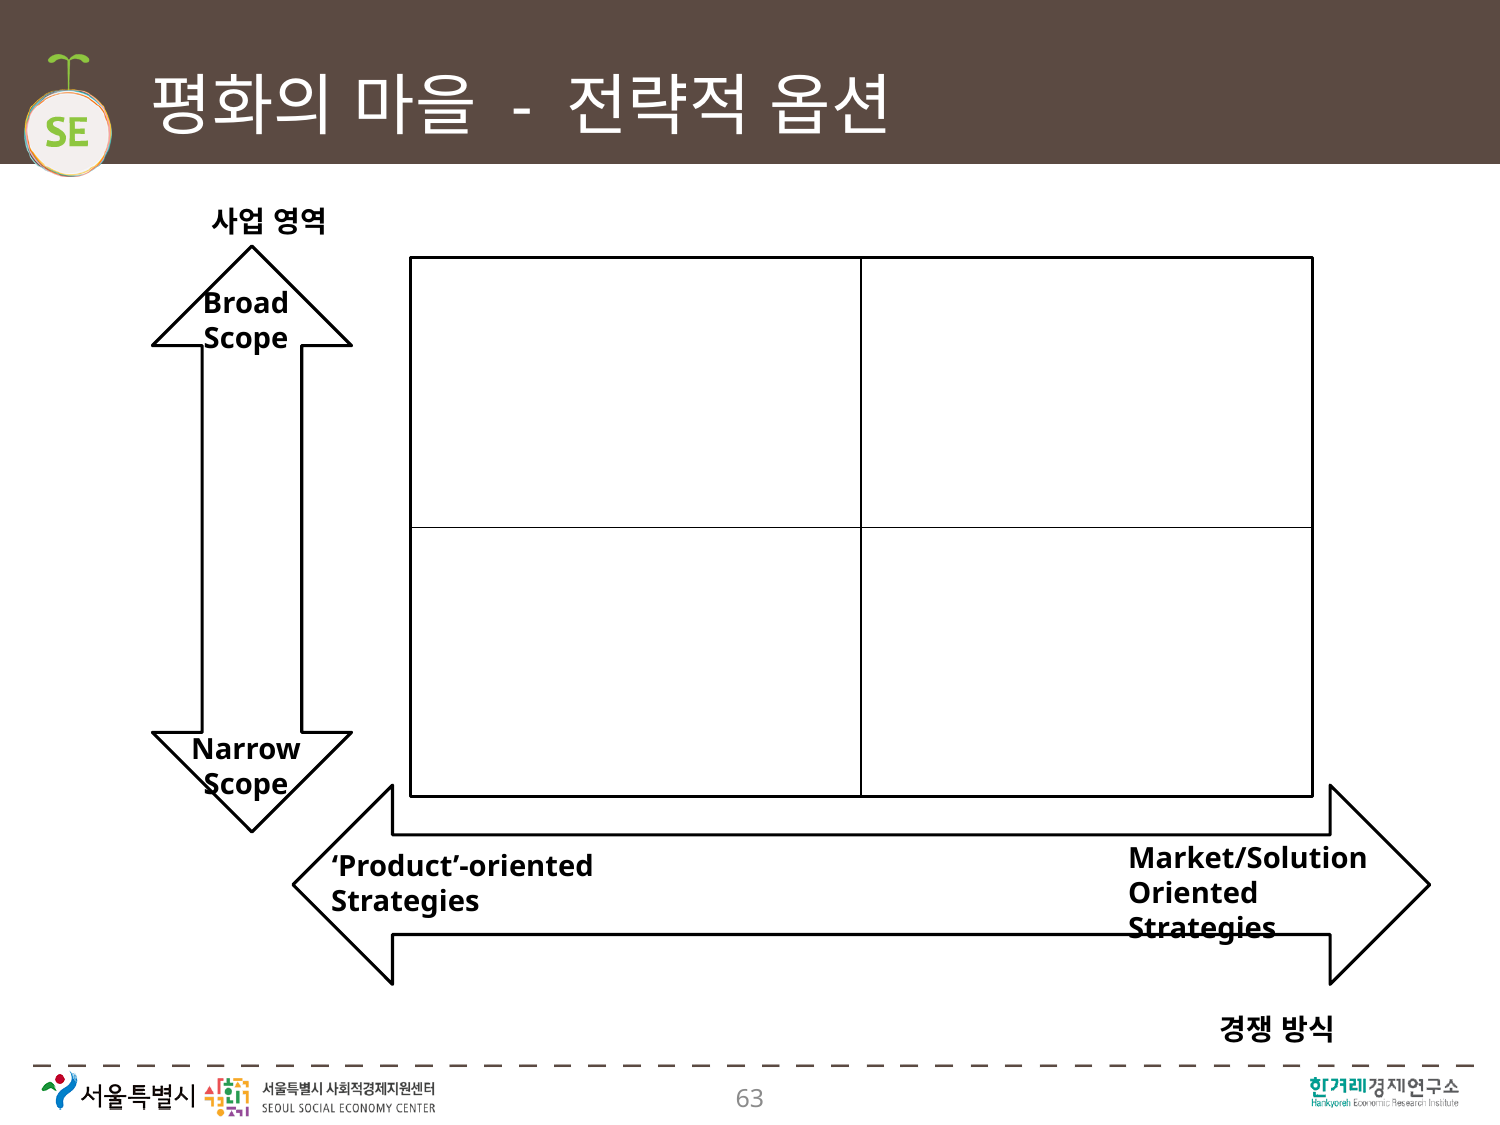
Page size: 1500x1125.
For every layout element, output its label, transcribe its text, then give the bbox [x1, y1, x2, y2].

slide_number 63 [696, 1069, 804, 1125]
picture [0, 0, 1500, 1125]
title 평화의 마을 - 전략적 옵션 [135, 45, 1463, 161]
text_box Market/Solution Oriented Strategies [1113, 831, 1418, 952]
text_box ‘Product’-oriented Strategies [316, 839, 610, 925]
text_box Narrow Scope [175, 722, 317, 808]
text_box [290, 858, 316, 911]
text_box 사업 영역 [105, 195, 434, 246]
text_box [317, 308, 354, 348]
text_box [200, 363, 304, 722]
text_box [217, 246, 286, 277]
text_box [150, 319, 175, 348]
text_box [330, 783, 1113, 987]
text_box [1418, 870, 1432, 900]
text_box [225, 808, 279, 835]
text_box 경쟁 방식 [1113, 1004, 1442, 1054]
text_box [408, 256, 1314, 799]
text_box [862, 528, 1137, 534]
text_box [317, 730, 354, 770]
text_box Broad Scope [175, 277, 317, 363]
text_box [1328, 783, 1379, 831]
text_box [1328, 952, 1366, 987]
text_box [150, 730, 175, 758]
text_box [585, 528, 860, 534]
